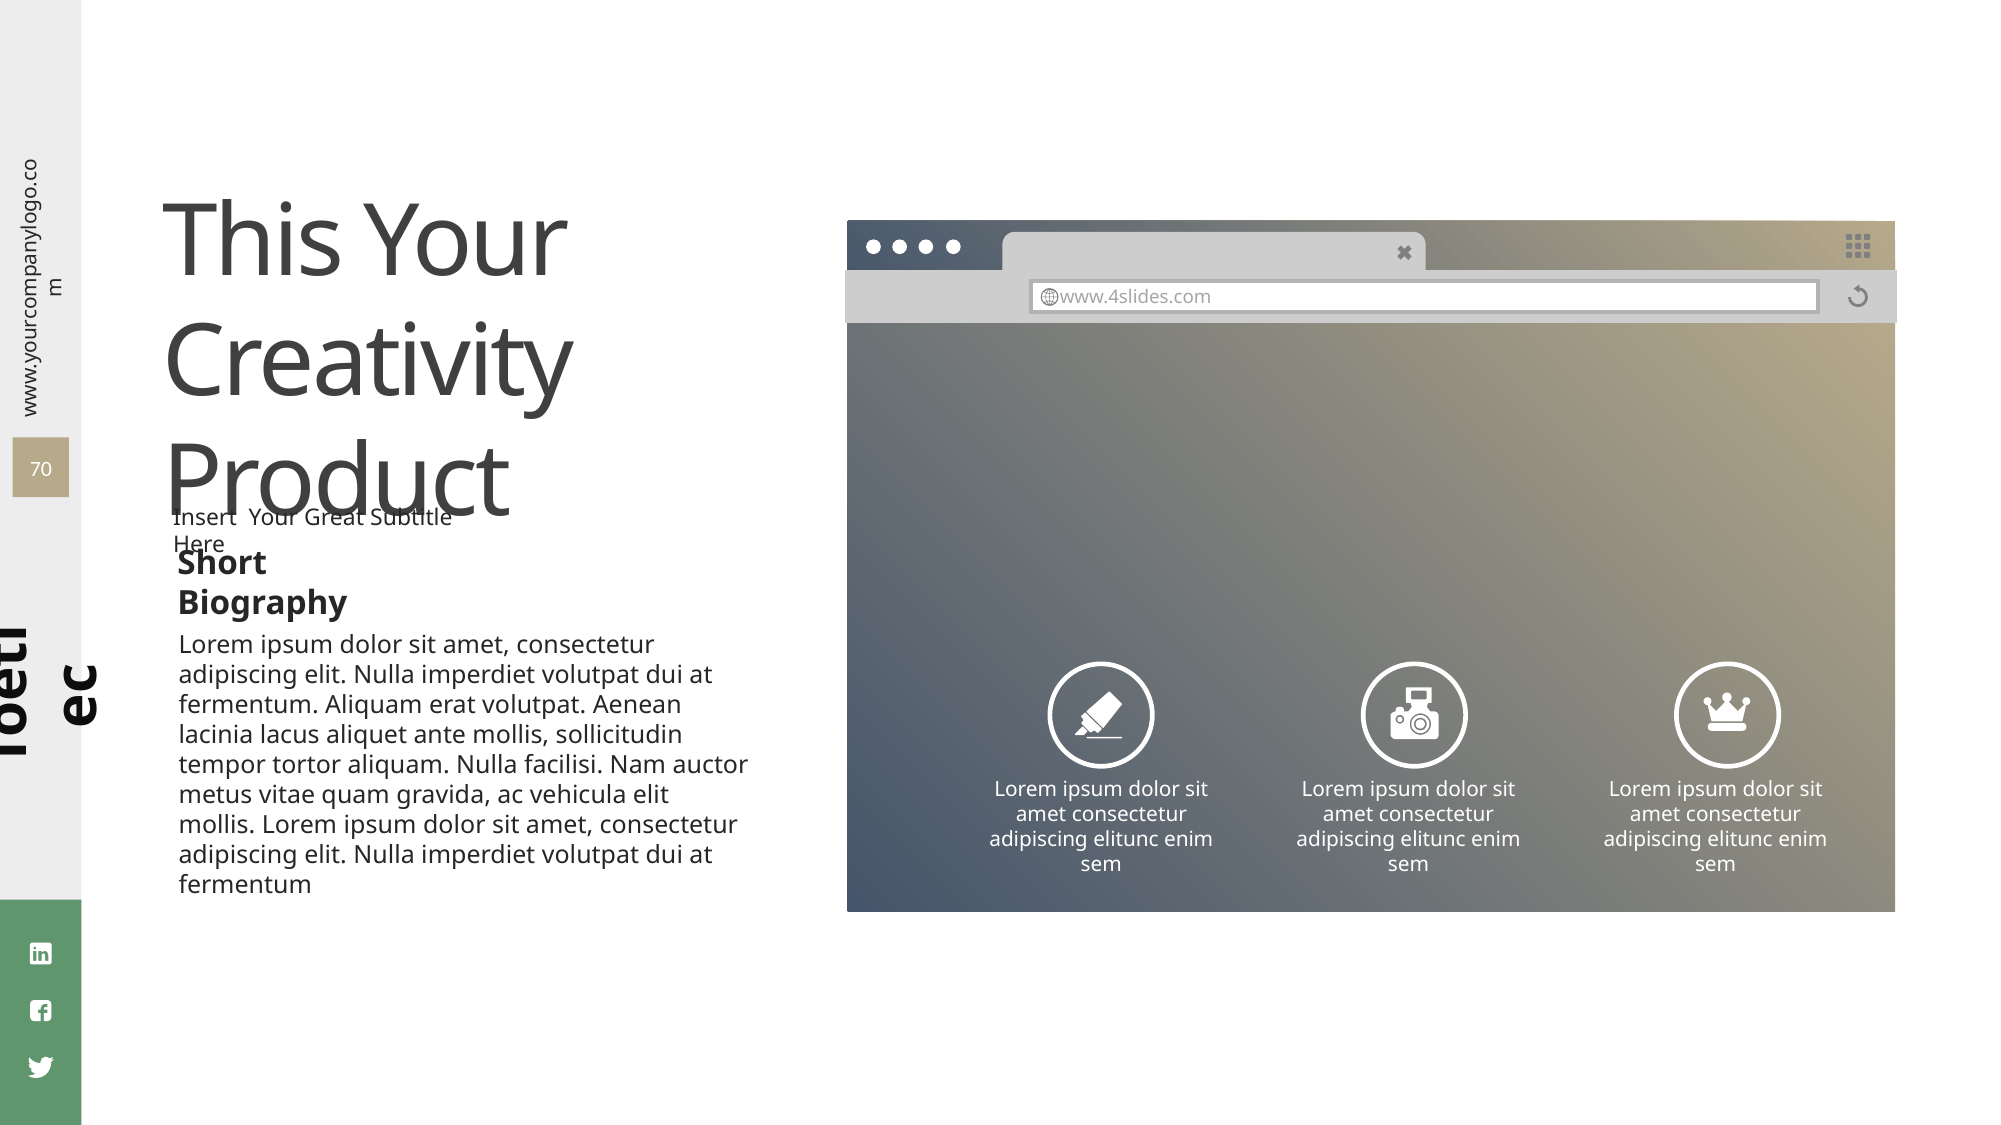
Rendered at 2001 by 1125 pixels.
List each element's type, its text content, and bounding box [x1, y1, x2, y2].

picture [81, 0, 2000, 1125]
slide_number 70 [12, 437, 69, 498]
